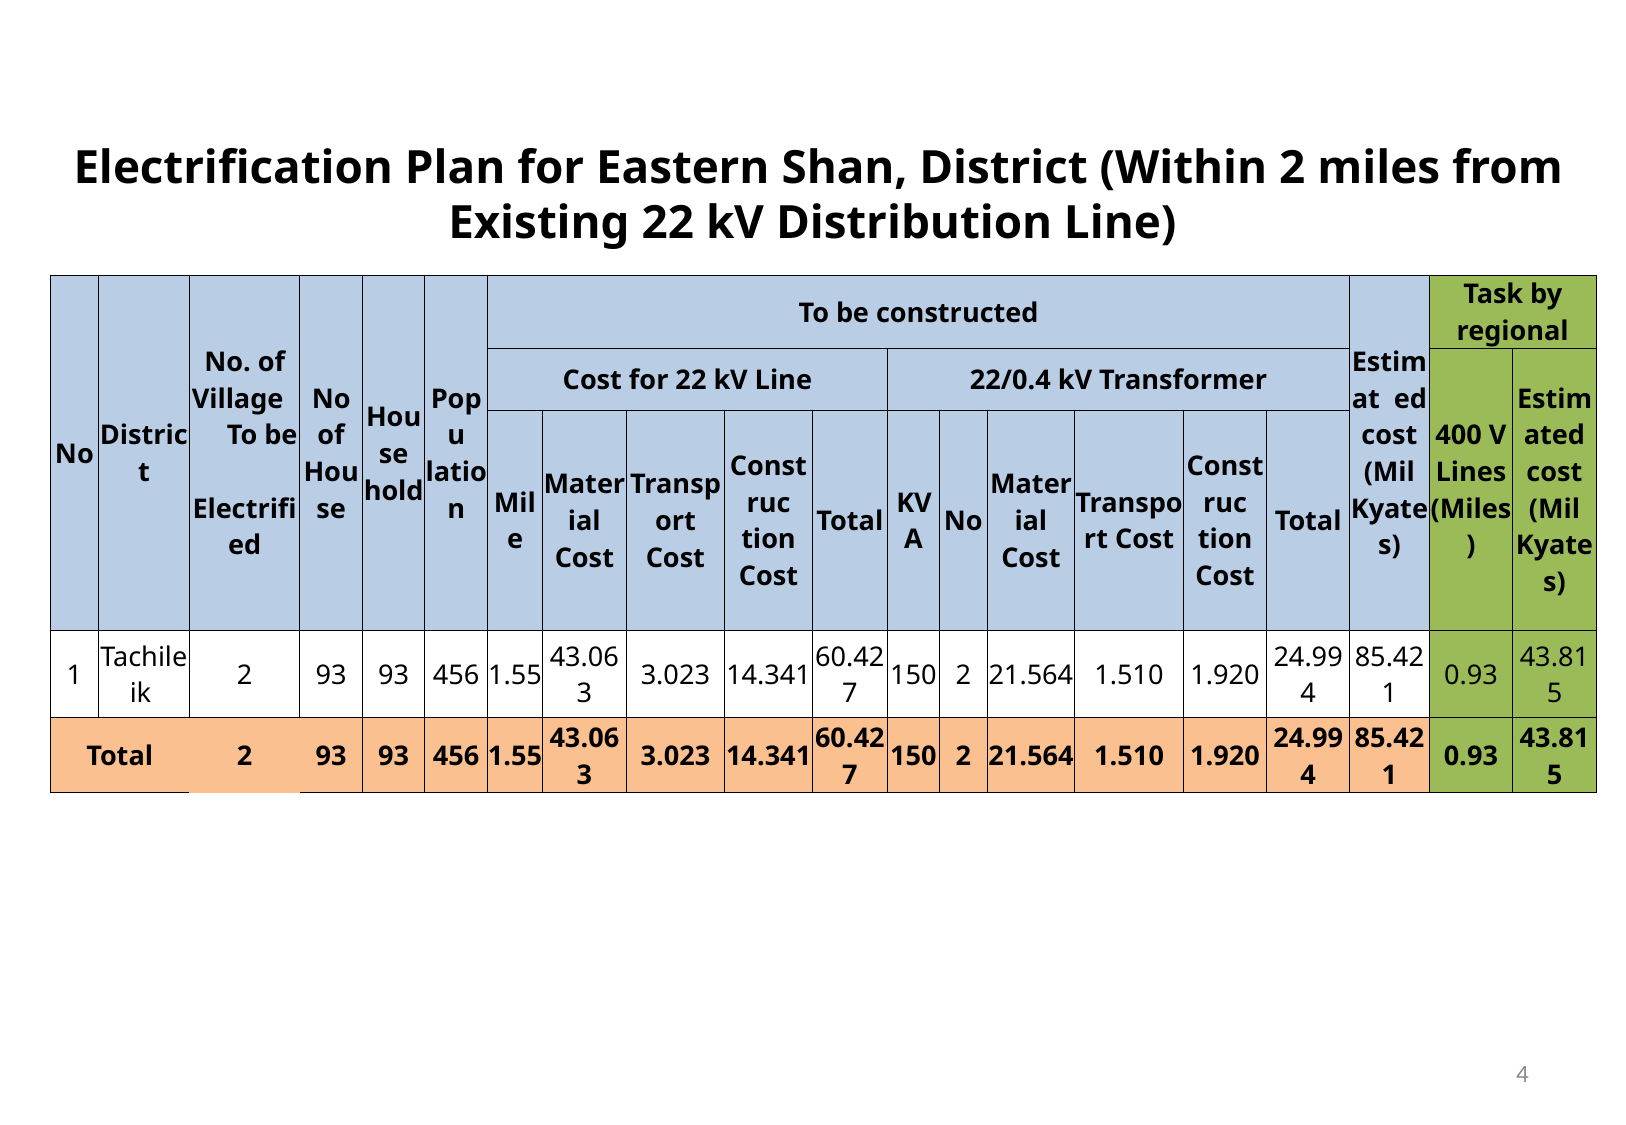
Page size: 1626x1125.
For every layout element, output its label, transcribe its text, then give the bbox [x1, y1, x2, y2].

table_cell 0.93 [1430, 631, 1512, 717]
table_cell Tachileik [99, 631, 189, 717]
table_cell 43.815 [1513, 631, 1596, 717]
table_cell 22/0.4 kV Transformer [888, 349, 1349, 410]
table_cell Total [51, 718, 189, 792]
table_cell 43.063 [543, 631, 626, 717]
table_cell Construc tion Cost [1184, 411, 1266, 630]
table_cell KVA [888, 411, 939, 630]
table_cell Material Cost [543, 411, 626, 630]
table_header House hold [363, 276, 424, 630]
table_cell Material Cost [988, 411, 1074, 630]
table_cell 93 [363, 718, 424, 792]
table_cell 2 [940, 631, 987, 717]
table_header Popu lation [425, 276, 487, 630]
table_cell 85.421 [1350, 631, 1429, 717]
table_cell 93 [363, 631, 424, 717]
table_cell 24.994 [1267, 718, 1349, 792]
table_cell Construc tion Cost [725, 411, 812, 630]
table_cell 0.93 [1430, 718, 1512, 792]
table_cell 21.564 [988, 718, 1074, 792]
table_cell Transport Cost [1075, 411, 1183, 630]
table_cell 456 [425, 718, 487, 792]
table_cell 93 [300, 631, 362, 717]
table_cell 14.341 [725, 631, 812, 717]
table_cell Mile [488, 411, 542, 630]
table_cell 43.063 [543, 718, 626, 792]
table_cell 1.55 [488, 631, 542, 717]
table_cell 2 [189, 718, 300, 793]
table_cell 43.815 [1513, 718, 1596, 792]
table_cell Total [813, 411, 887, 630]
table_cell Estimated cost (Mil Kyates) [1513, 349, 1596, 630]
table_header To be constructed [488, 276, 1349, 348]
table_header District [99, 276, 189, 630]
table_cell 150 [888, 718, 939, 792]
table_cell 85.421 [1350, 718, 1429, 792]
table_cell 60.427 [813, 631, 887, 717]
table_cell Transport Cost [627, 411, 724, 630]
table_cell No [940, 411, 987, 630]
table_cell 2 [190, 631, 299, 717]
table_cell 3.023 [627, 718, 724, 792]
table_cell 456 [425, 631, 487, 717]
table_cell 400 V Lines (Miles) [1430, 349, 1512, 630]
table_header No [51, 276, 98, 630]
table_cell 1.55 [488, 718, 542, 792]
table_cell 1.510 [1075, 718, 1183, 792]
table_cell 14.341 [725, 718, 812, 792]
table_cell 150 [888, 631, 939, 717]
table_cell 93 [300, 718, 362, 792]
table_cell 24.994 [1267, 631, 1349, 717]
table_cell 1.510 [1075, 631, 1183, 717]
table_cell 1.920 [1184, 718, 1266, 792]
table_header No. of Village To be Electrified [190, 276, 299, 630]
table_cell 2 [940, 718, 987, 792]
table_cell 1.920 [1184, 631, 1266, 717]
table_cell 1 [51, 631, 98, 717]
table_cell Cost for 22 kV Line [488, 349, 887, 410]
table_cell 3.023 [627, 631, 724, 717]
table_header No of House [300, 276, 362, 630]
table_cell Total [1267, 411, 1349, 630]
table_header Task by regional [1430, 276, 1596, 348]
table_cell 21.564 [988, 631, 1074, 717]
slide_number 4 [1164, 1042, 1544, 1103]
table_cell 60.427 [813, 718, 887, 792]
table_header Estimat ed cost (Mil Kyates) [1350, 276, 1429, 630]
text_box Electrification Plan for Eastern Shan, District (Within 2 miles from Existing 22 kV Distribution Line) [24, 75, 1600, 255]
